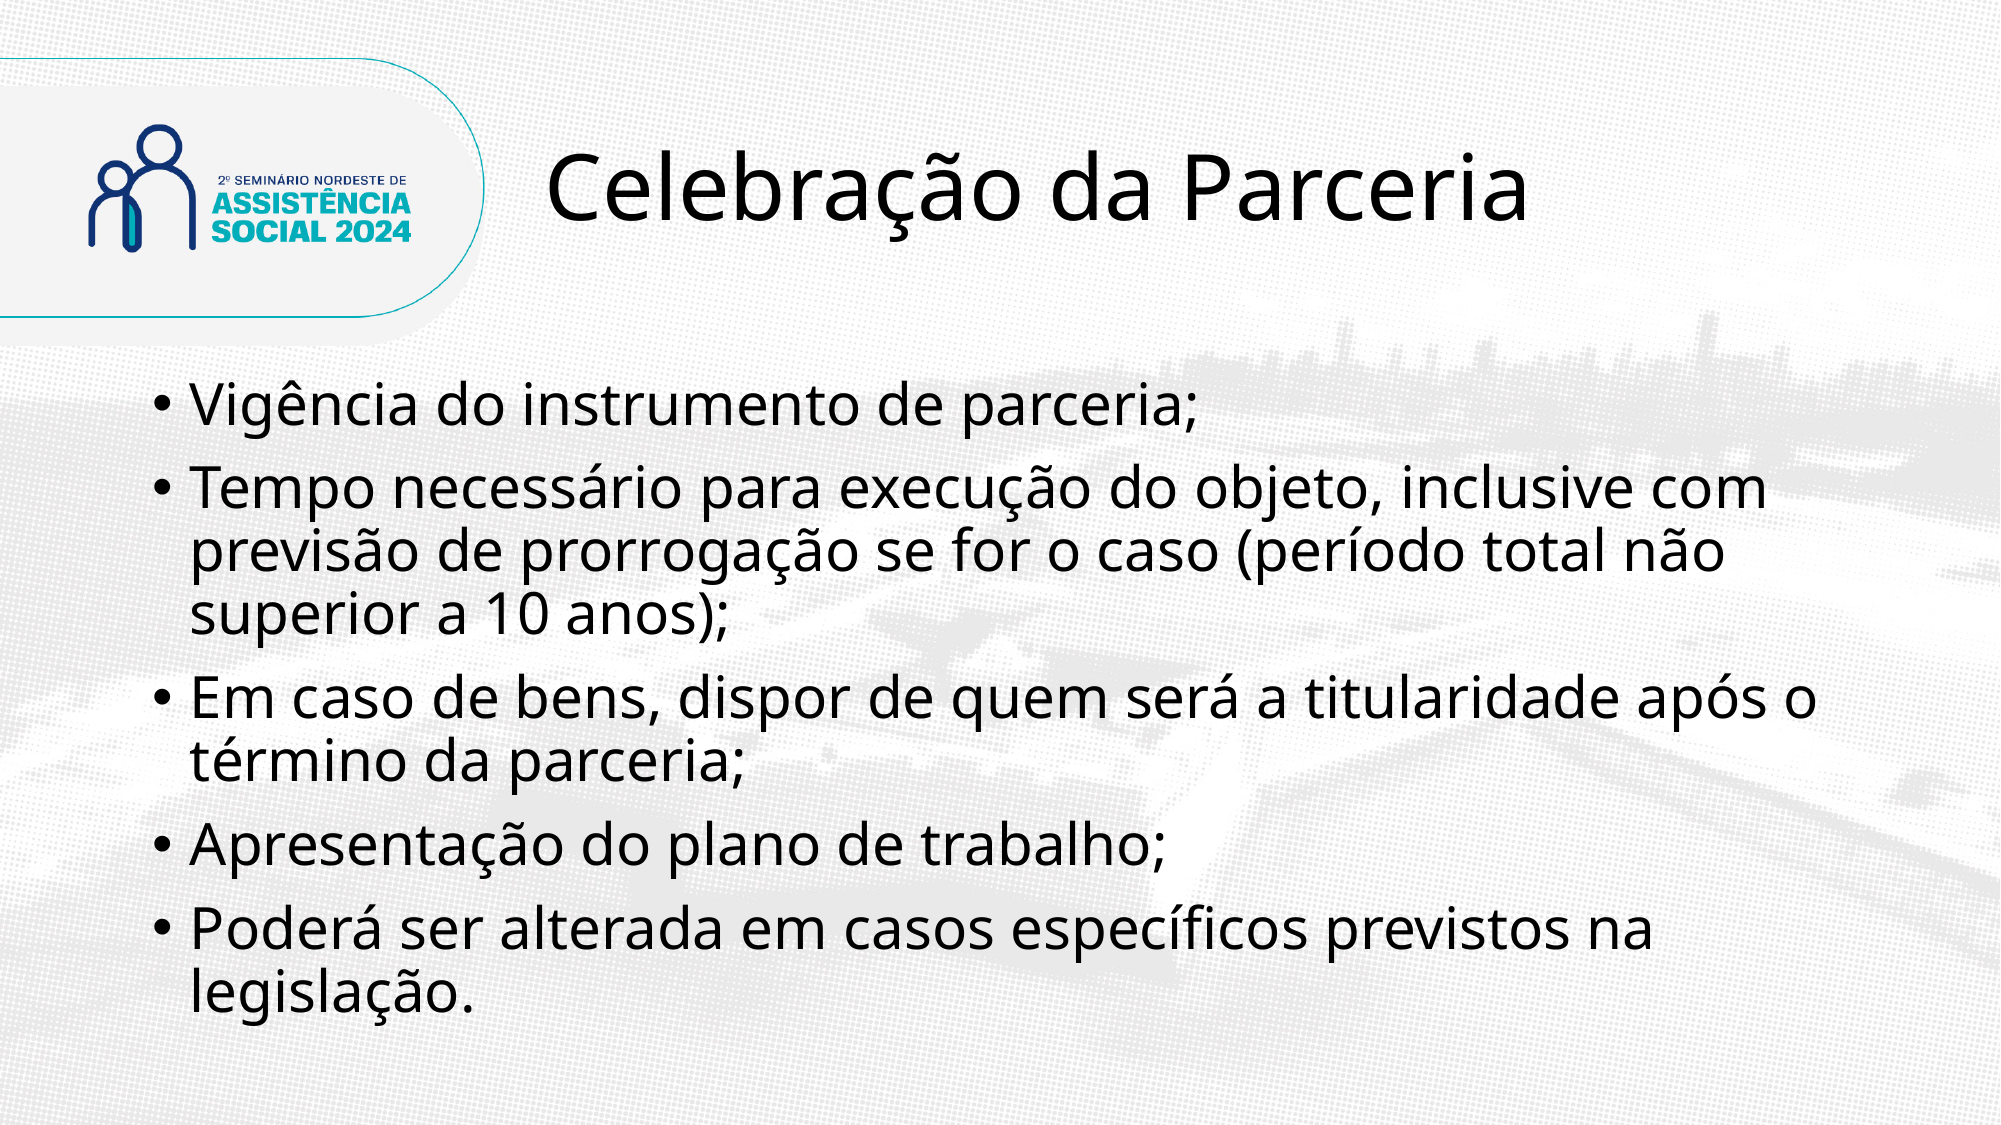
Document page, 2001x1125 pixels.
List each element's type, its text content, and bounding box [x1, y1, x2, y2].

picture [0, 0, 2001, 1125]
title Celebração da Parceria [529, 82, 1863, 300]
list Vigência do instrumento de parceria; Tempo necessário para execução do objeto, inclusive com previsão de prorrogação se for o caso (período total não superior a 10 anos); Em caso de bens, dispor de quem será a titularidade após o término da parceria; Apresentação do plano de trabalho; Poderá ser alterada em casos específicos previstos na legislação. [137, 367, 1863, 1081]
